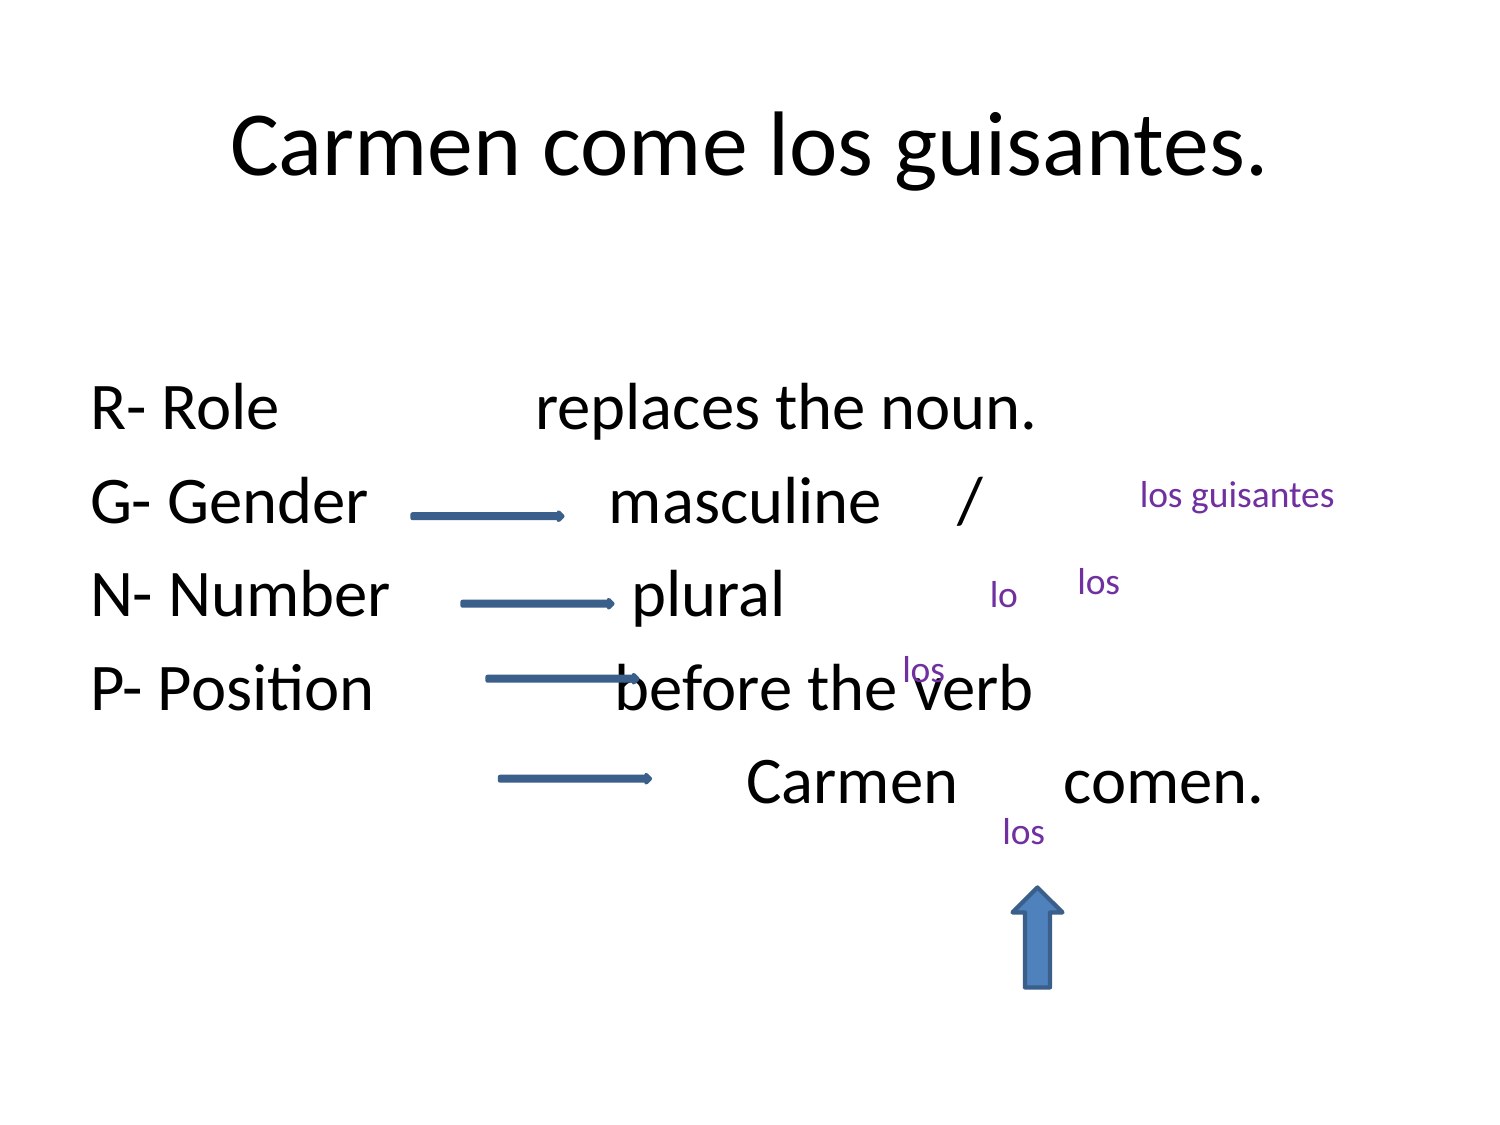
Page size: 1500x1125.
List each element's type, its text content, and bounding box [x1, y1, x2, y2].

text_box lo [975, 562, 1075, 623]
title Carmen come los guisantes. [75, 45, 1425, 233]
text_box los [1062, 549, 1275, 610]
text_box [497, 772, 653, 785]
text_box [410, 510, 565, 522]
text_box los [887, 637, 1063, 698]
text_box [1010, 885, 1065, 990]
text_box [460, 598, 615, 610]
list R- Role replaces the noun. G- Gender masculine / N- Number plural P- Position before the verb Carmen comen. [75, 262, 1425, 1005]
text_box los guisantes [1124, 462, 1438, 523]
text_box [485, 673, 640, 685]
text_box los [987, 799, 1188, 860]
